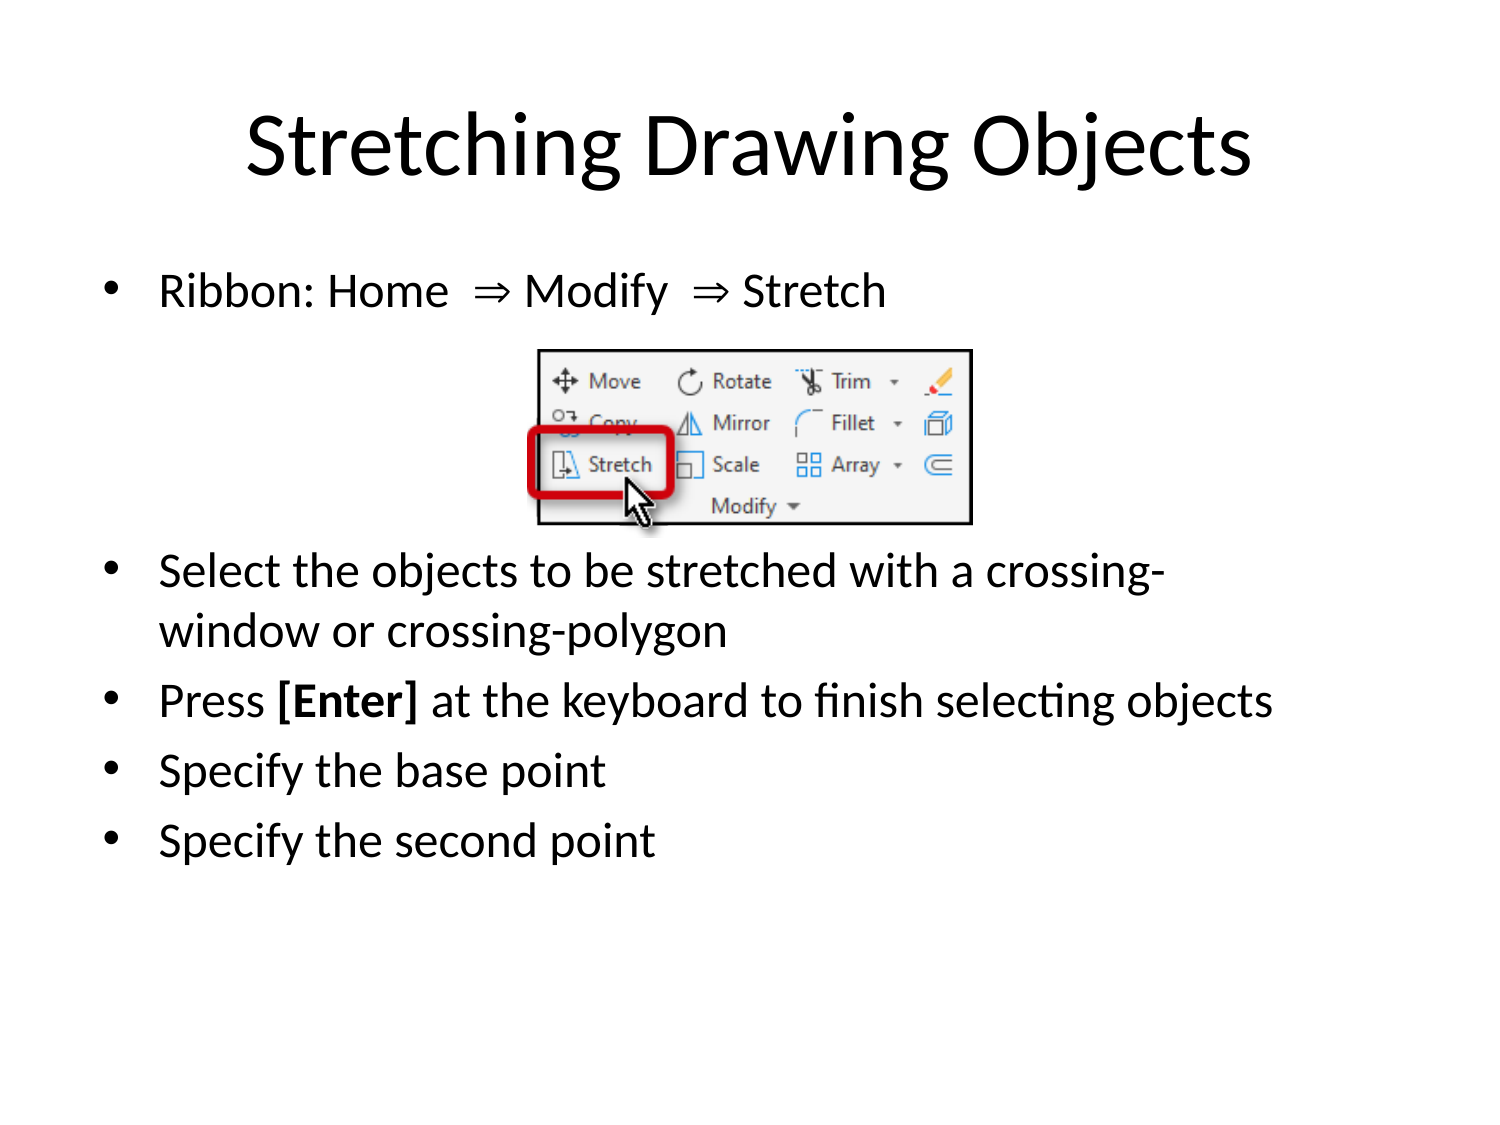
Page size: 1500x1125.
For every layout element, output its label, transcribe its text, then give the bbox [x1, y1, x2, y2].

picture [527, 349, 973, 538]
title Stretching Drawing Objects [75, 45, 1425, 233]
list Ribbon: Home  Modify  Stretch Select the objects to be stretched with a crossing-window or crossing-polygon Press [Enter] at the keyboard to finish selecting objects Specify the base point Specify the second point [87, 249, 1313, 950]
